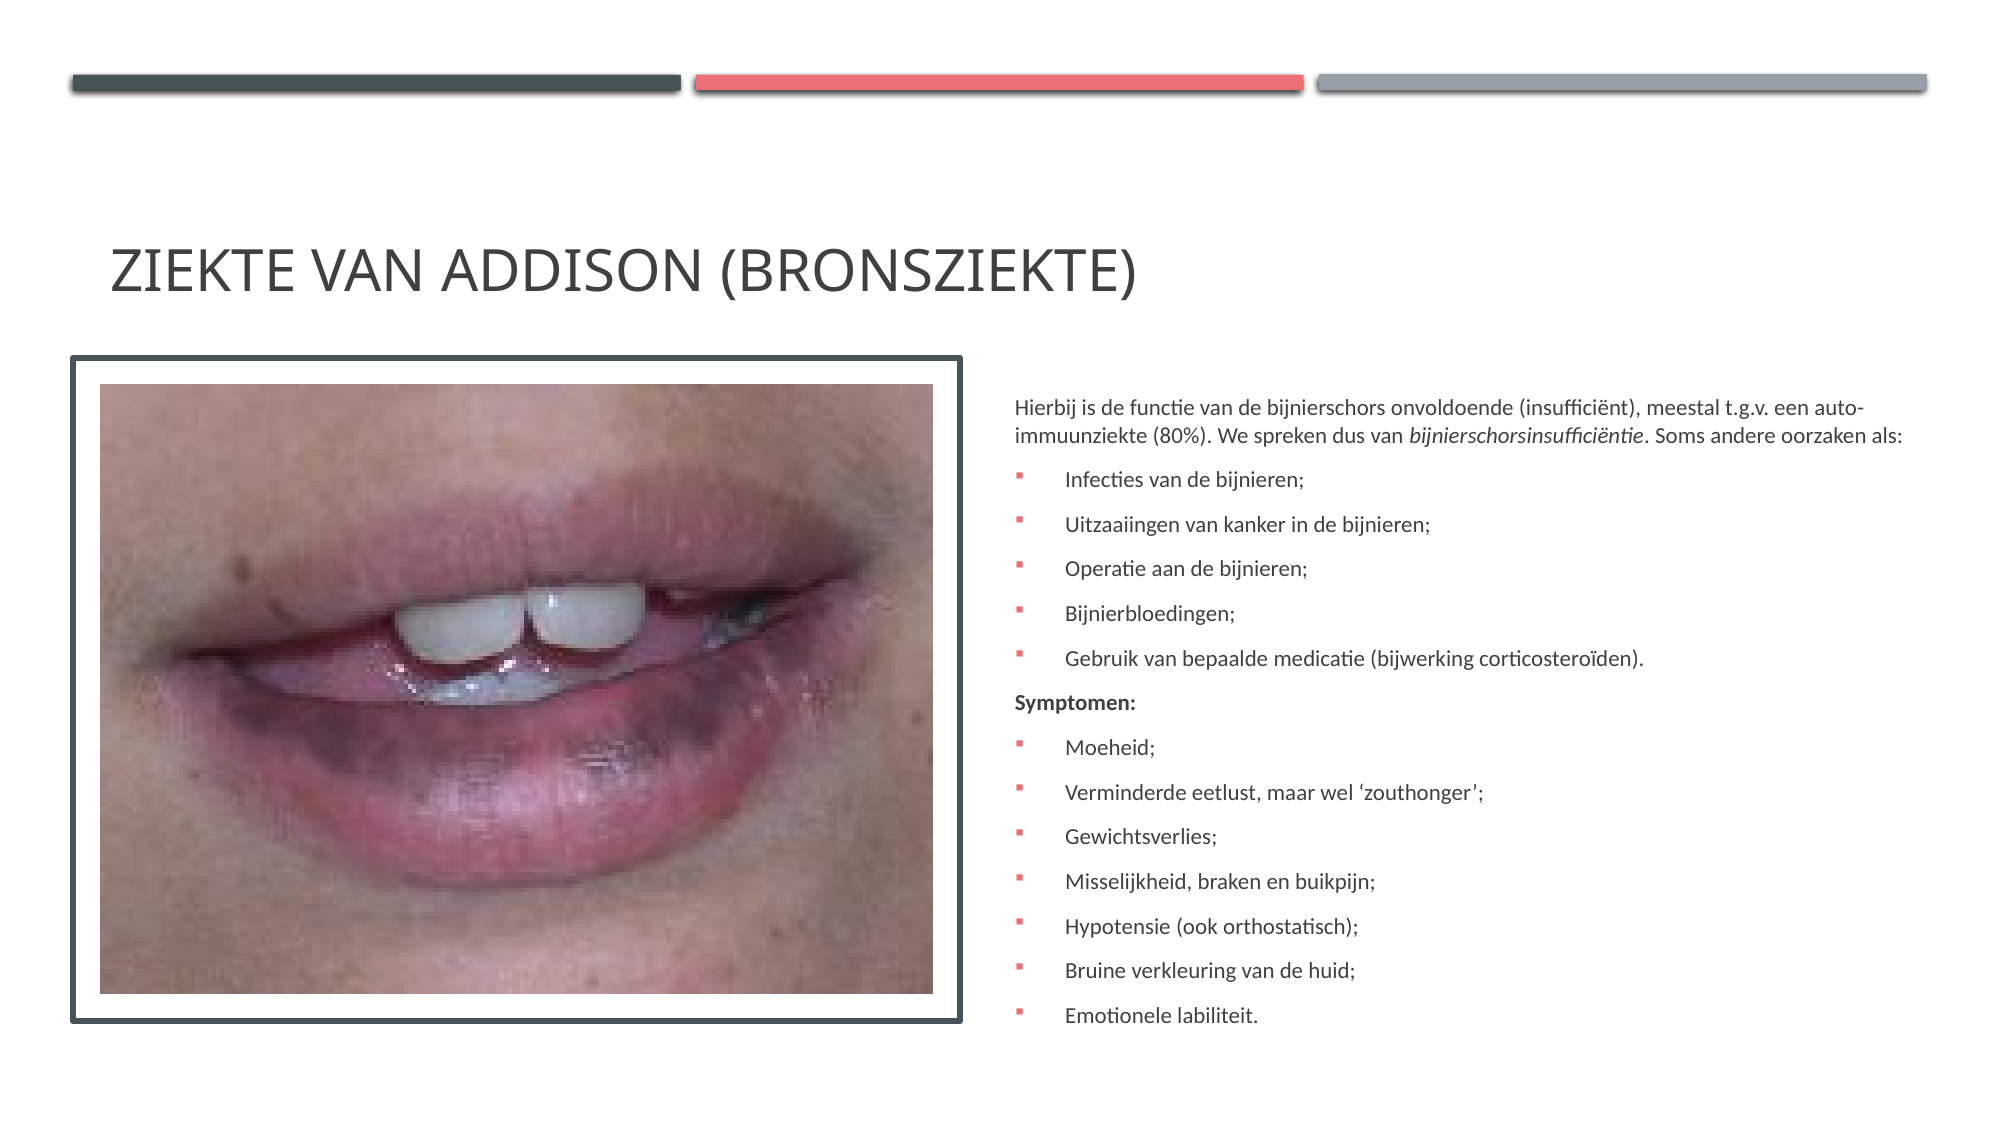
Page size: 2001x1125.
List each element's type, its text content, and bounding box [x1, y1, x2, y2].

text_box [71, 356, 962, 1023]
title Ziekte van addison (Bronsziekte) [95, 115, 1905, 311]
list Hierbij is de functie van de bijnierschors onvoldoende (insufficiënt), meestal t.g.v. een auto-immuunziekte (80%). We spreken dus van bijnierschorsinsufficiëntie. Soms andere oorzaken als: Infecties van de bijnieren; Uitzaaiingen van kanker in de bijnieren; Operatie aan de bijnieren; Bijnierbloedingen; Gebruik van bepaalde medicatie (bijwerking corticosteroïden). Symptomen: Moeheid; Verminderde eetlust, maar wel ‘zouthonger’; Gewichtsverlies; Misselijkheid, braken en buikpijn; Hypotensie (ook orthostatisch); Bruine verkleuring van de huid; Emotionele labiliteit. [999, 385, 1927, 1049]
text_box [72, 74, 682, 92]
text_box [695, 74, 1304, 91]
picture [99, 384, 934, 995]
text_box [1318, 73, 1928, 92]
